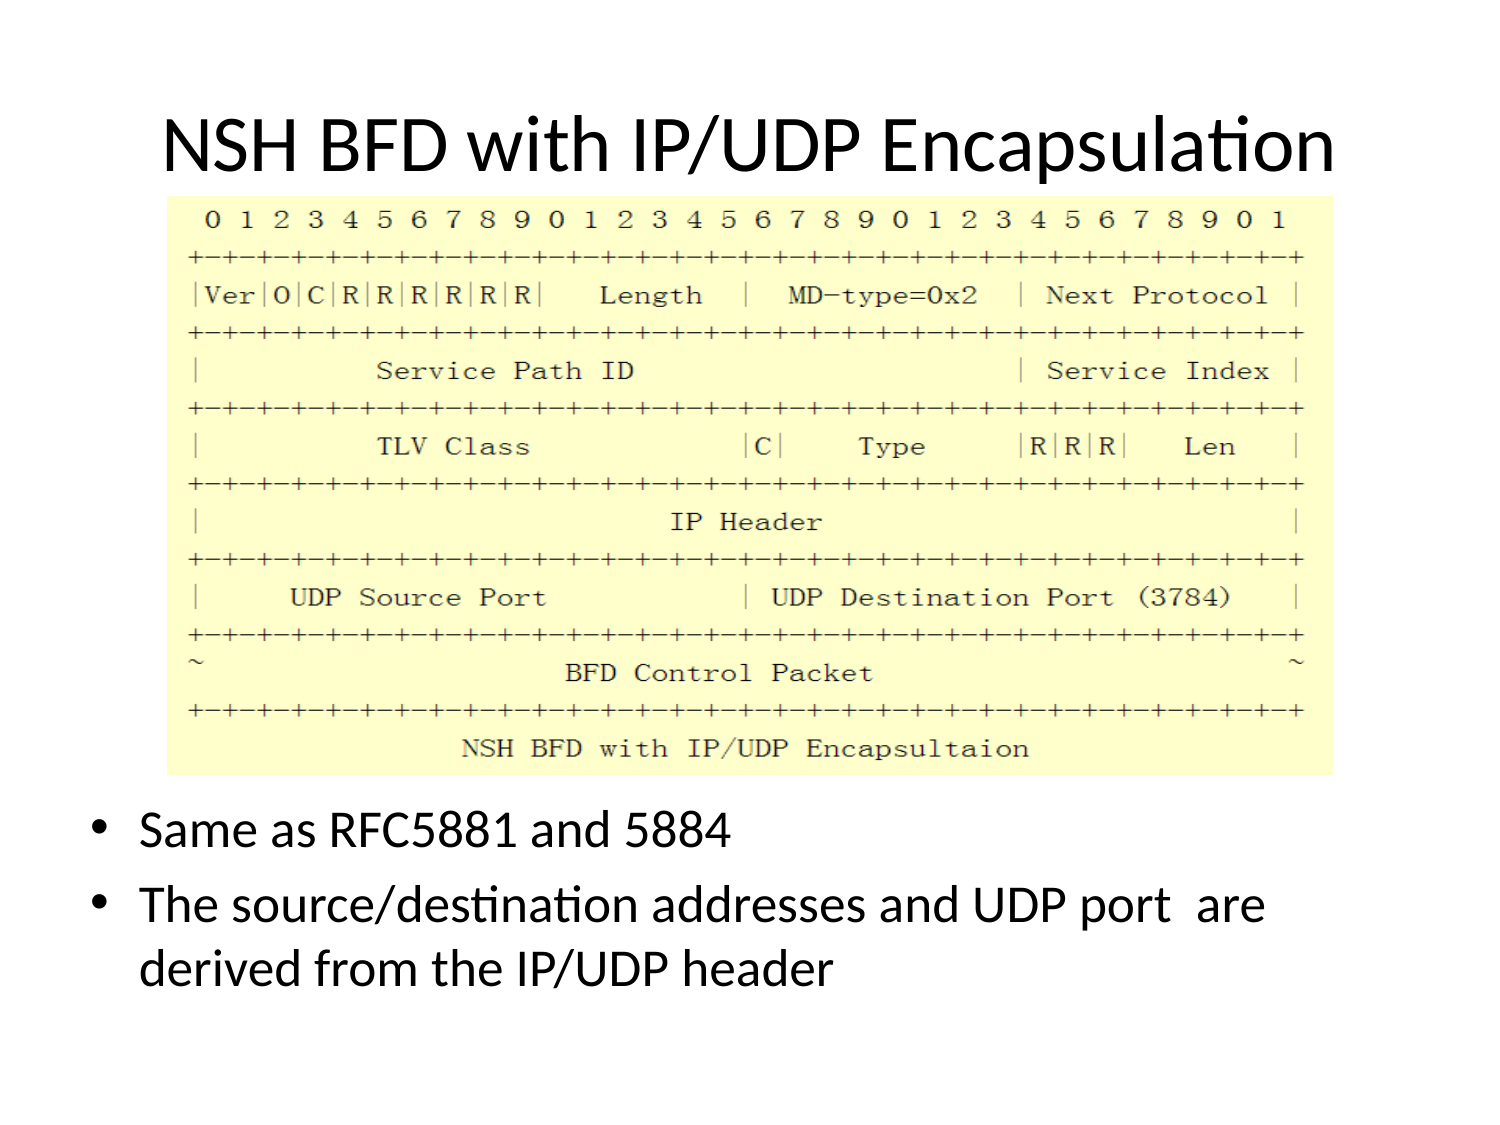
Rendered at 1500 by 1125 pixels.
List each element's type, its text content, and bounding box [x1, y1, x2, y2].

title NSH BFD with IP/UDP Encapsulation [75, 45, 1425, 233]
list Same as RFC5881 and 5884 The source/destination addresses and UDP port are derived from the IP/UDP header [75, 786, 1425, 1005]
picture [166, 196, 1333, 776]
